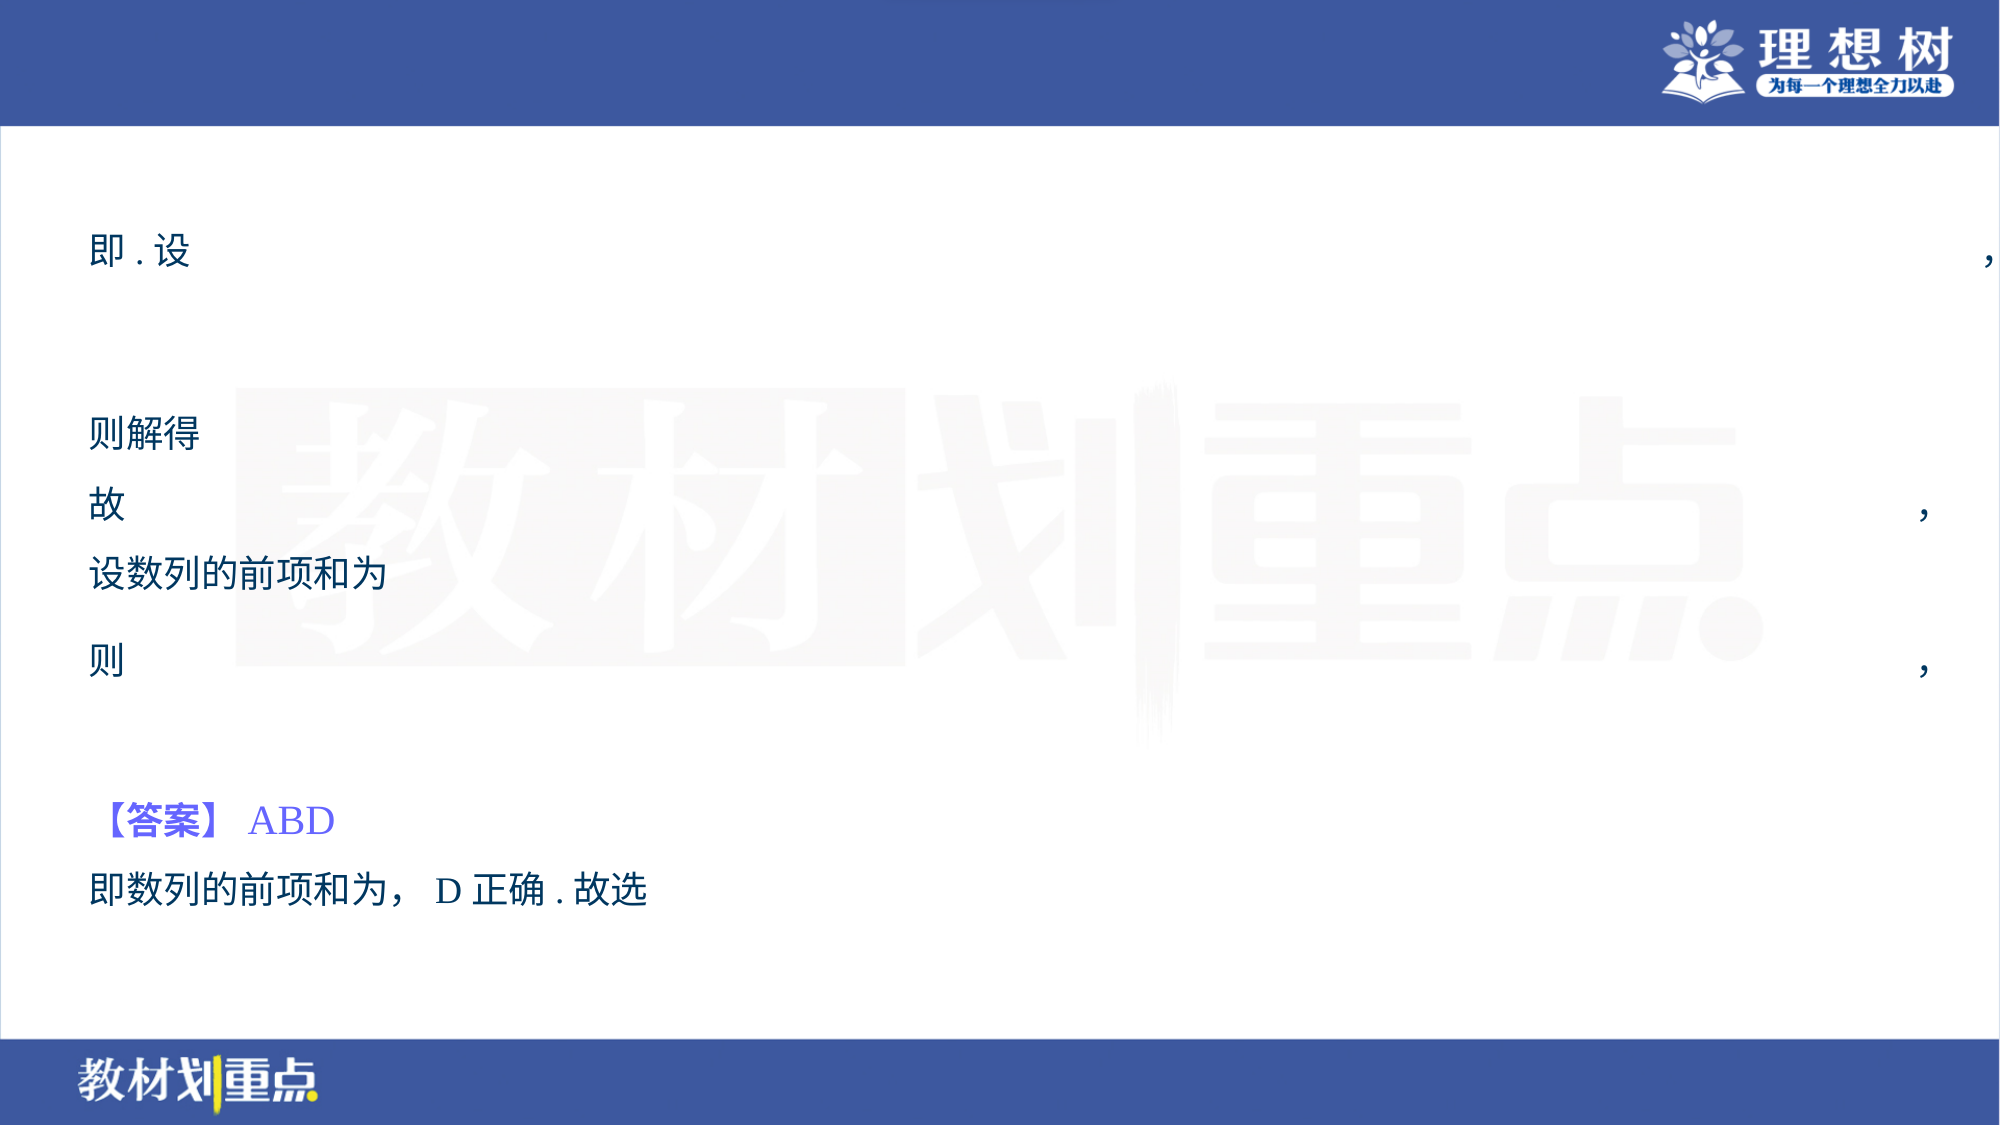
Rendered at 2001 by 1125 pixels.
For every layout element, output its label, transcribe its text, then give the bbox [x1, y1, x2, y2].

text_box 【答案】ABD [88, 767, 1911, 835]
picture [0, 0, 2000, 1125]
